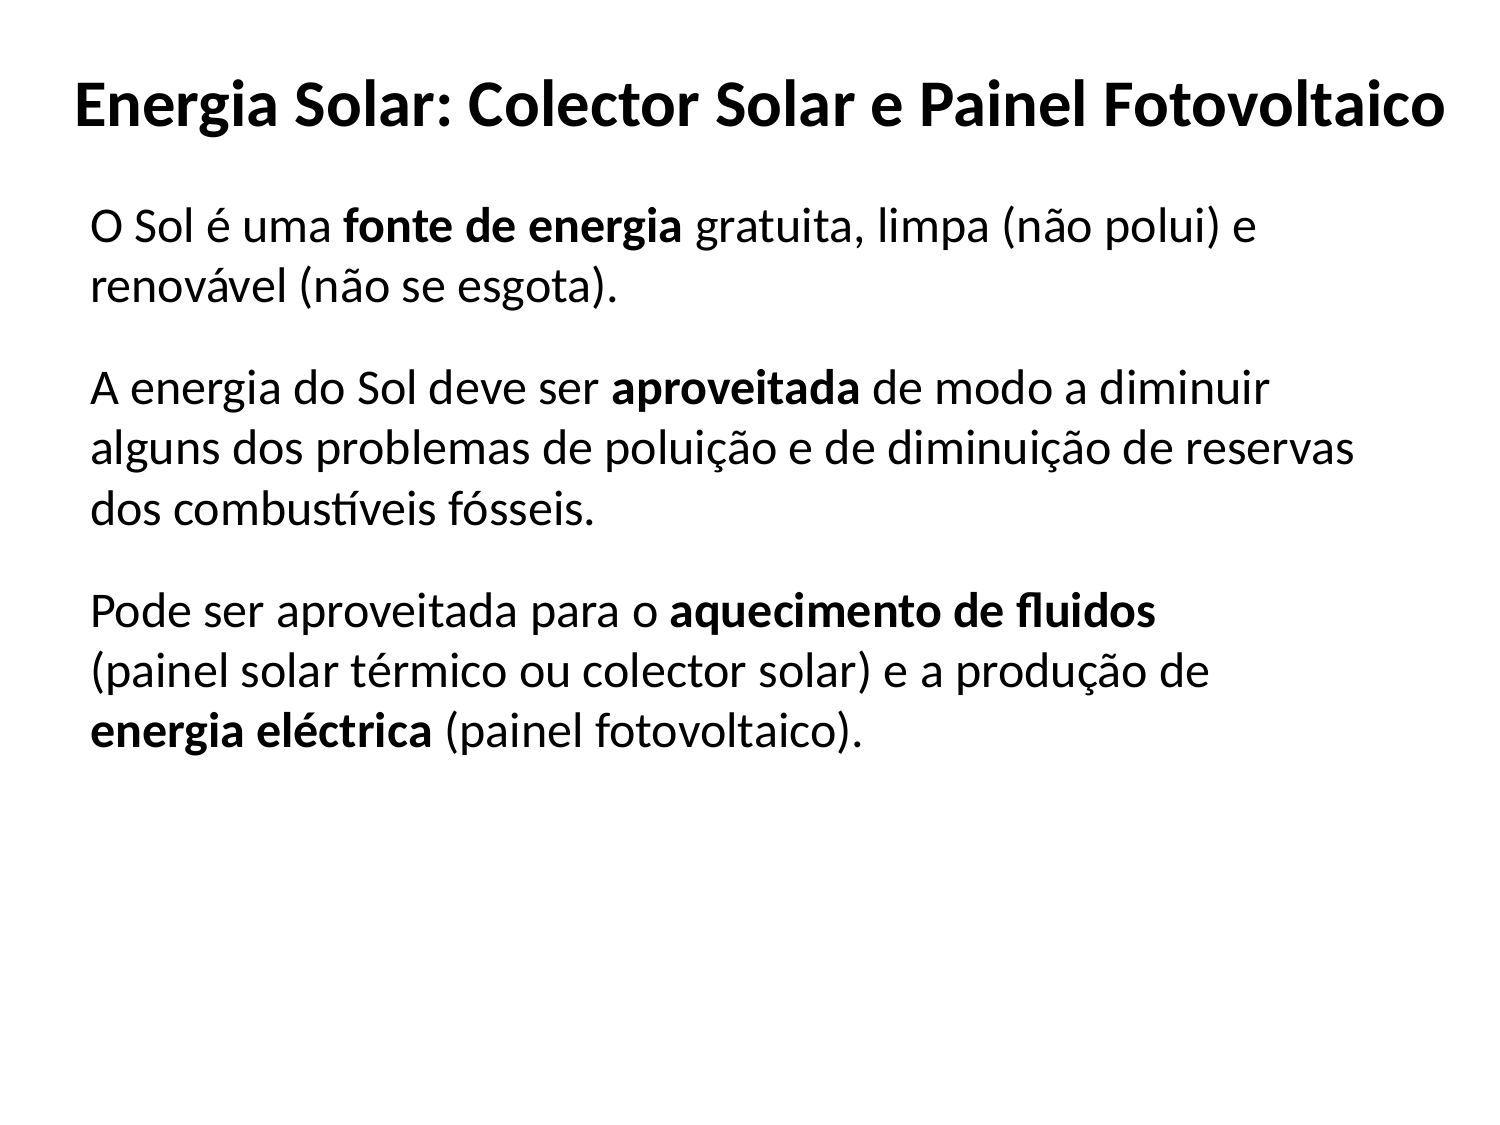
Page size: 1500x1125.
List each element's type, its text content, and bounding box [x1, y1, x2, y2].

title Energia Solar: Colector Solar e Painel Fotovoltaico [59, 45, 1477, 256]
text_box O Sol é uma fonte de energia gratuita, limpa (não polui) e renovável (não se esgota). A energia do Sol deve ser aproveitada de modo a diminuir alguns dos problemas de poluição e de diminuição de reservas dos combustíveis fósseis. Pode ser aproveitada para o aquecimento de fluidos (painel solar térmico ou colector solar) e a produção de energia eléctrica (painel fotovoltaico). [74, 177, 1425, 1125]
